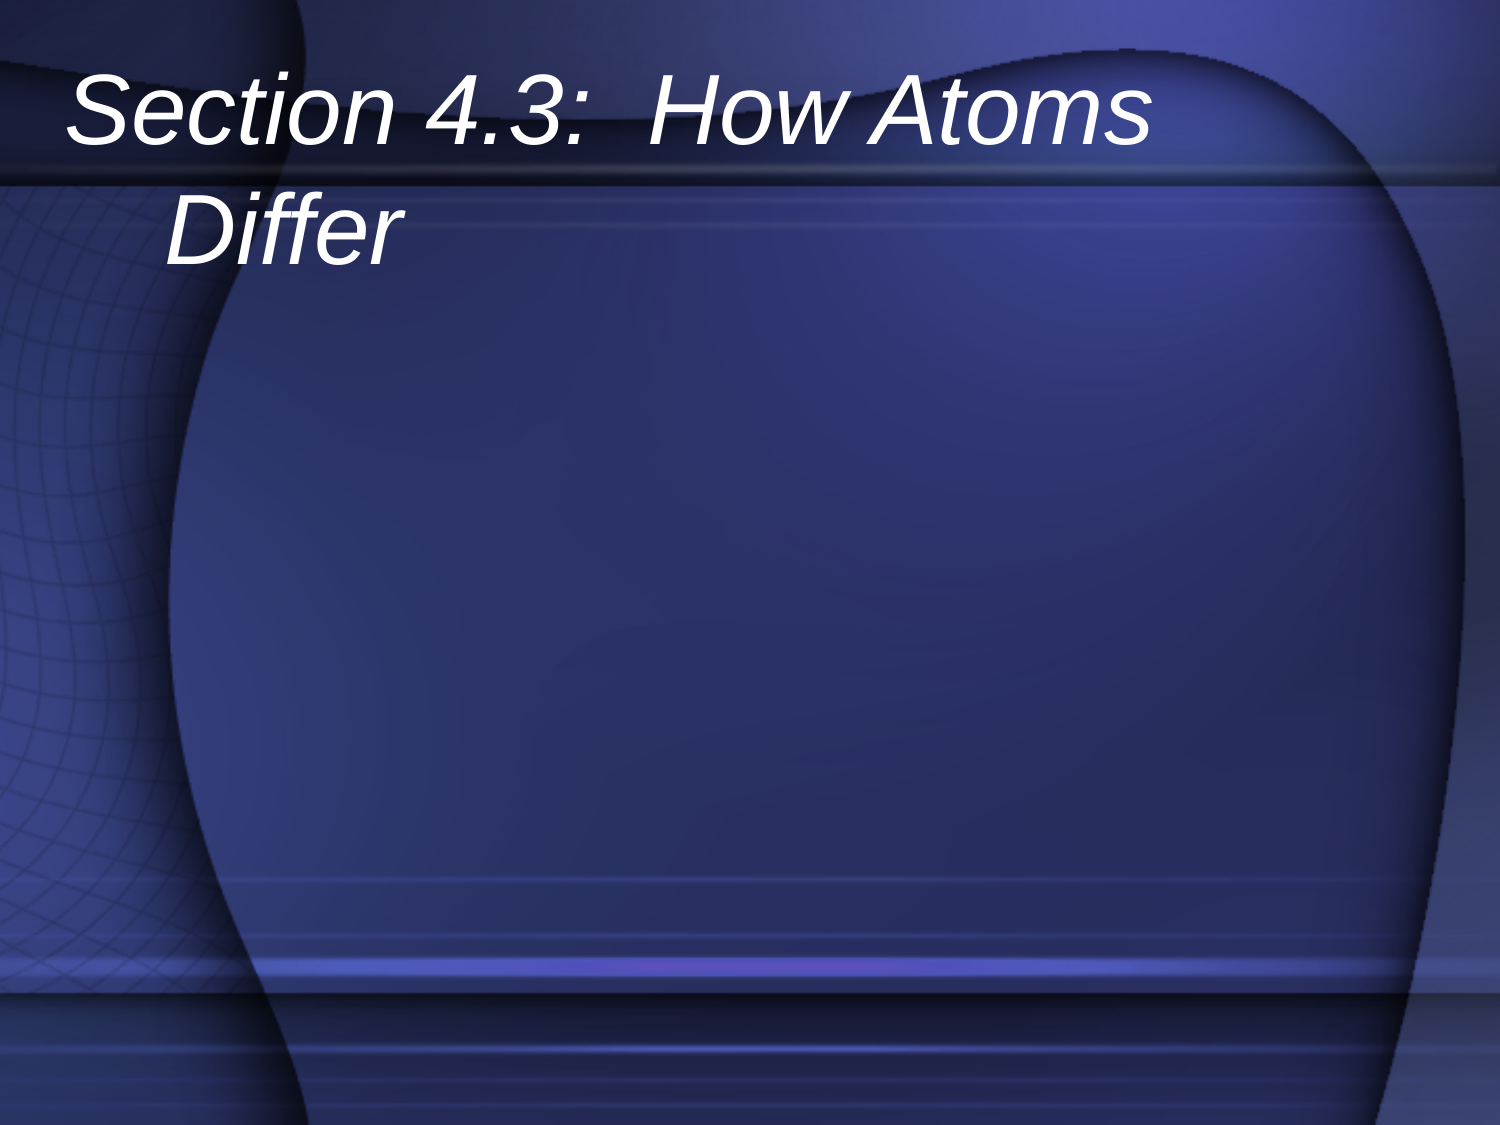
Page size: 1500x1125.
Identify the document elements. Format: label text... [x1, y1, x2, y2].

text_box Section 4.3: How Atoms Differ [49, 37, 1413, 293]
picture [0, 0, 1500, 1125]
